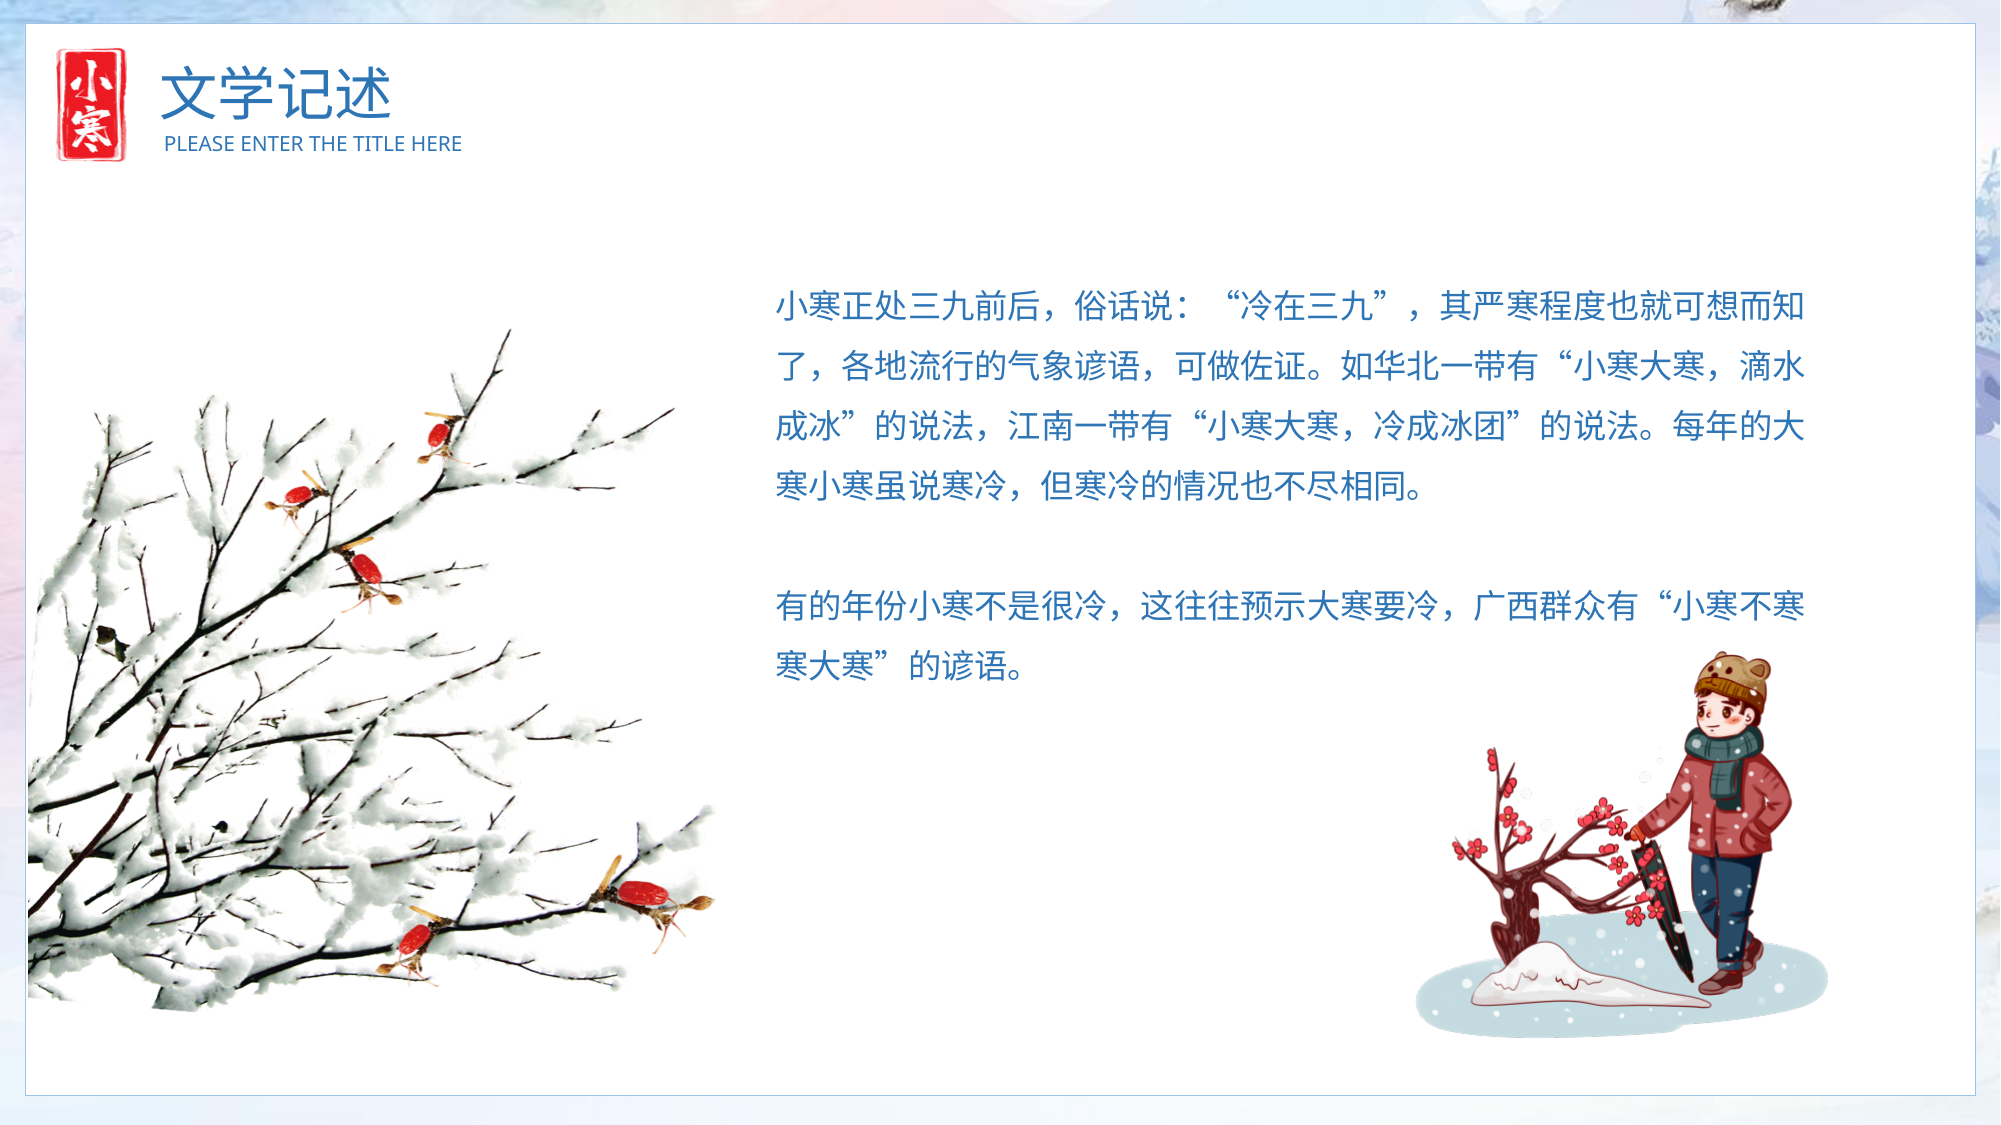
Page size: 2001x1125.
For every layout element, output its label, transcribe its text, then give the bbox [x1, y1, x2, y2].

text_box 小寒正处三九前后，俗话说：“冷在三九”，其严寒程度也就可想而知了，各地流行的气象谚语，可做佐证。如华北一带有“小寒大寒，滴水成冰”的说法，江南一带有“小寒大寒，冷成冰团”的说法。每年的大寒小寒虽说寒冷，但寒冷的情况也不尽相同。 有的年份小寒不是很冷，这往往预示大寒要冷，广西群众有“小寒不寒寒大寒”的谚语。 [812, 258, 1838, 693]
picture [0, 0, 2000, 1125]
text_box PLEASE ENTER THE TITLE HERE [149, 123, 478, 163]
text_box 文学记述 [144, 50, 467, 135]
